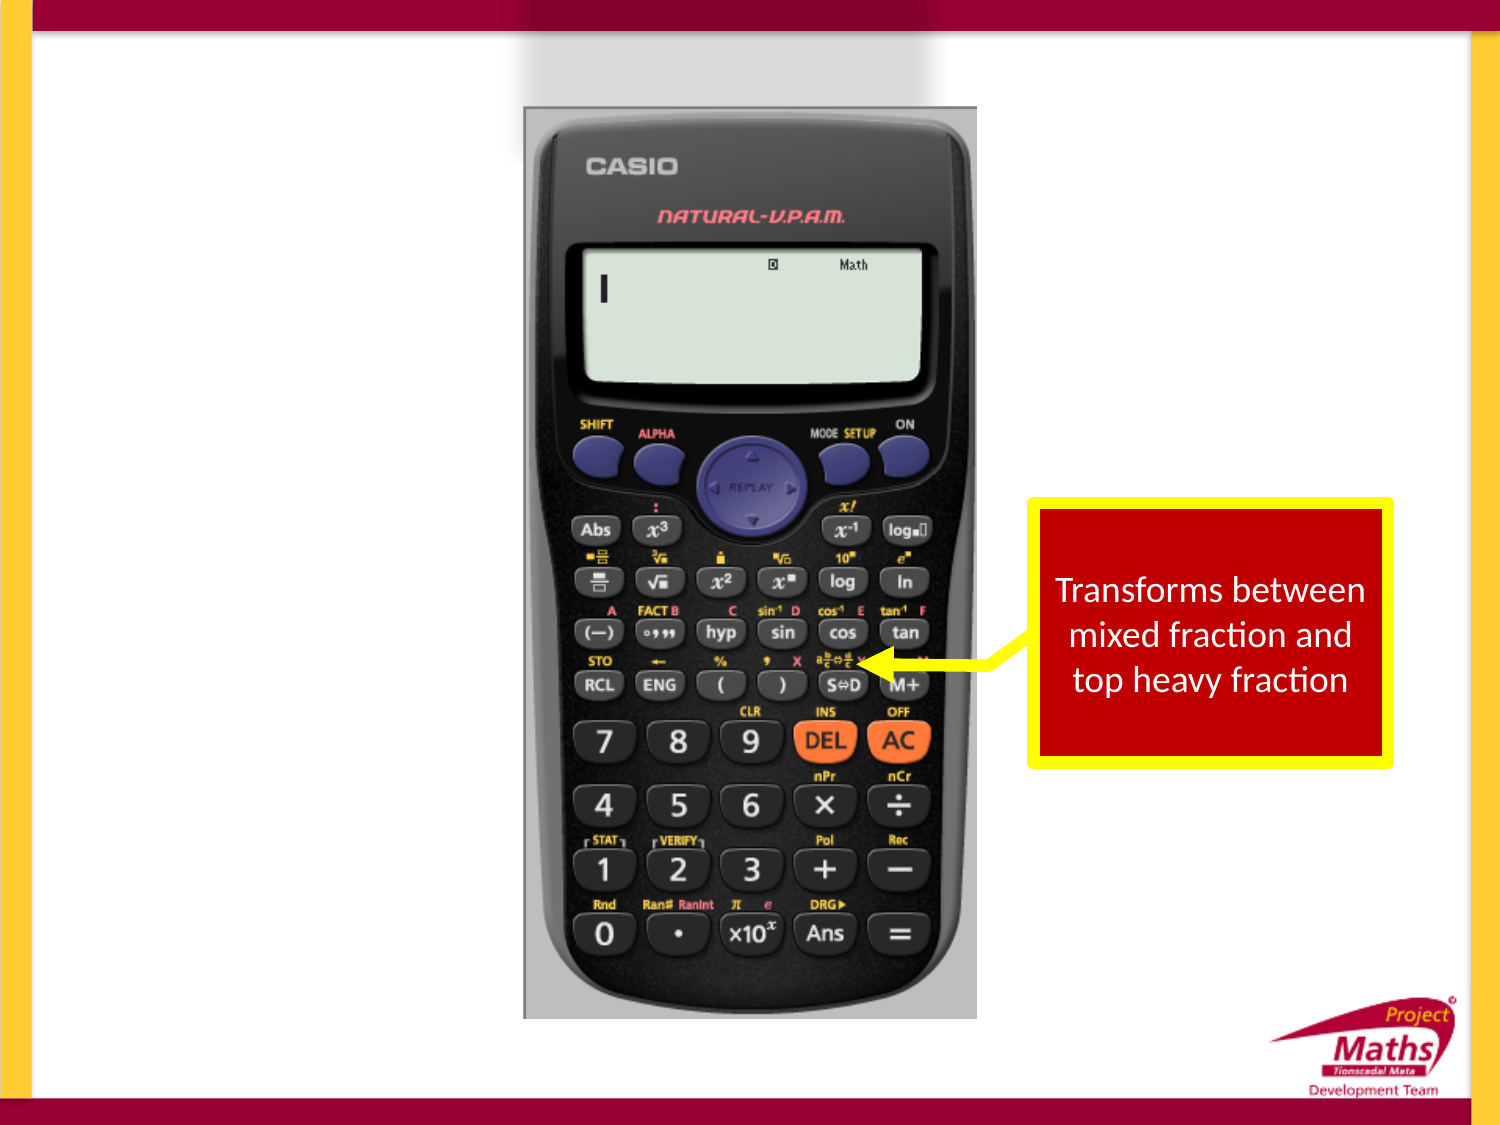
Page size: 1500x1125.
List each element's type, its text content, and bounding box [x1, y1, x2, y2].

text_box Transforms between mixed fraction and top heavy fraction [856, 501, 1390, 765]
picture [1269, 987, 1466, 1098]
picture [523, 106, 977, 1019]
